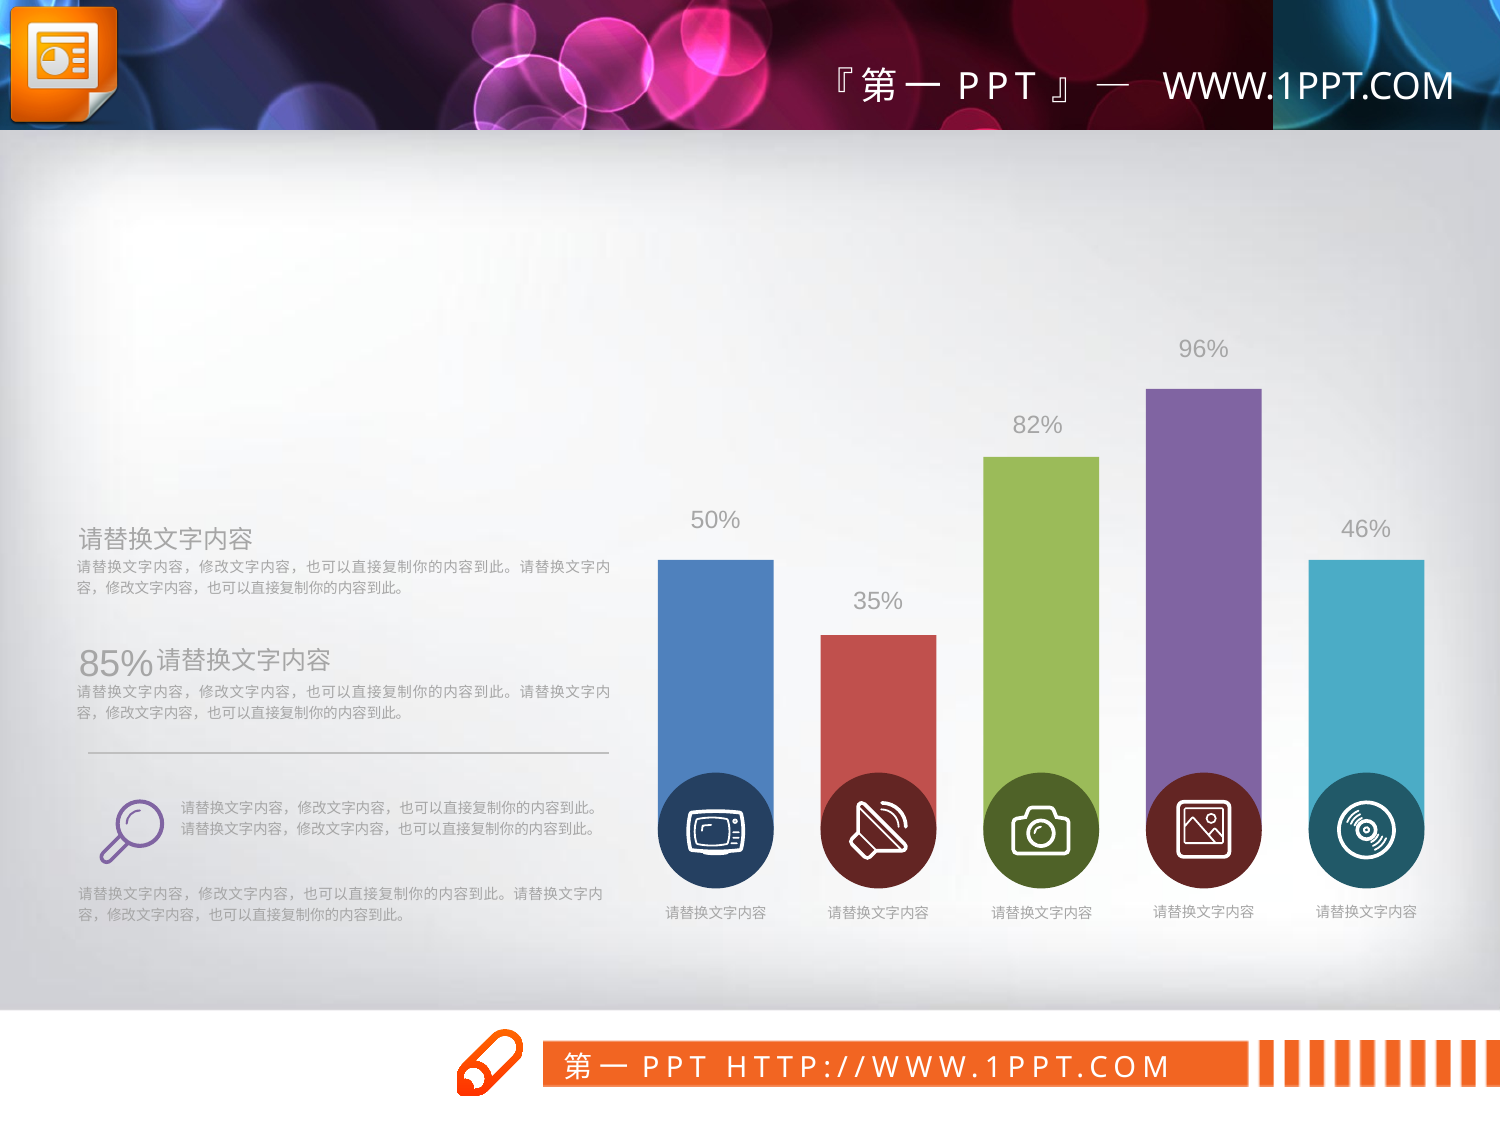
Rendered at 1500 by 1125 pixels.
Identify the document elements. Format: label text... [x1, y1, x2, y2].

text_box 请替换文字内容 [1152, 899, 1255, 921]
text_box [1144, 387, 1264, 820]
text_box 请替换文字内容 [991, 900, 1093, 922]
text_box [1336, 800, 1397, 860]
text_box 46% [1341, 506, 1392, 543]
text_box 请替换文字内容 [1315, 899, 1418, 921]
text_box [1307, 558, 1427, 822]
text_box 请替换文字内容，修改文字内容，也可以直接复制你的内容到此。请替换文字内容，修改文字内容，也可以直接复制你的内容到此。 [76, 554, 611, 597]
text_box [848, 800, 909, 861]
text_box [1306, 770, 1427, 891]
text_box 96% [1178, 326, 1229, 363]
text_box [1011, 805, 1071, 856]
text_box 50% [690, 497, 741, 534]
text_box 请替换文字内容 [78, 517, 254, 554]
text_box [981, 770, 1102, 891]
text_box [818, 633, 938, 822]
text_box 85% [78, 630, 154, 679]
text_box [686, 809, 746, 856]
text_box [1176, 799, 1232, 859]
text_box 请替换文字内容 [664, 900, 767, 922]
text_box [981, 455, 1101, 820]
picture [0, 0, 1500, 1012]
text_box 请替换文字内容 [156, 638, 415, 675]
text_box 请替换文字内容，修改文字内容，也可以直接复制你的内容到此。请替换文字内容，修改文字内容，也可以直接复制你的内容到此。 [78, 881, 604, 924]
picture [543, 1040, 1500, 1087]
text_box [99, 799, 165, 865]
text_box [818, 770, 939, 891]
text_box 35% [853, 578, 904, 615]
text_box [656, 558, 776, 821]
text_box 82% [1012, 402, 1063, 439]
text_box 请替换文字内容 [827, 900, 930, 922]
text_box 请替换文字内容，修改文字内容，也可以直接复制你的内容到此。请替换文字内容，修改文字内容，也可以直接复制你的内容到此。 [180, 795, 604, 838]
text_box [1143, 770, 1264, 891]
text_box [655, 770, 776, 891]
text_box 请替换文字内容，修改文字内容，也可以直接复制你的内容到此。请替换文字内容，修改文字内容，也可以直接复制你的内容到此。 [76, 679, 611, 722]
